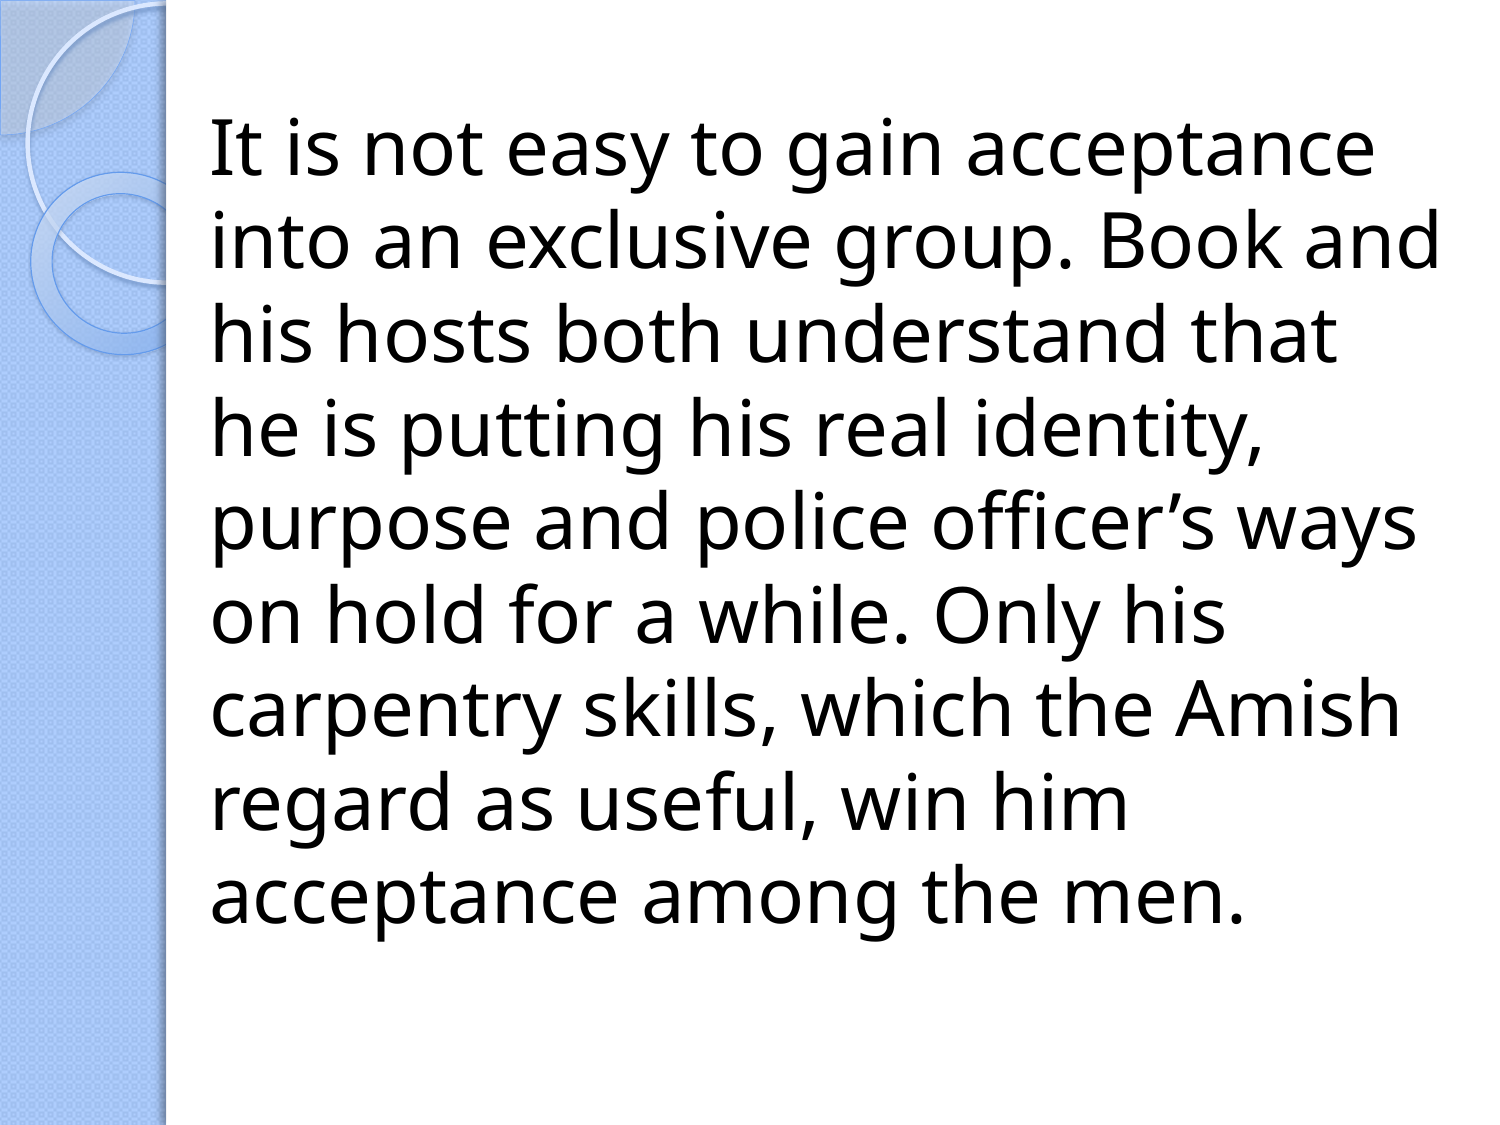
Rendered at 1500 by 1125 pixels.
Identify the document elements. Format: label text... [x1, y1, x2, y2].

list It is not easy to gain acceptance into an exclusive group. Book and his hosts both understand that he is putting his real identity, purpose and police officer’s ways on hold for a while. Only his carpentry skills, which the Amish regard as useful, win him acceptance among the men. [183, 90, 1466, 1025]
